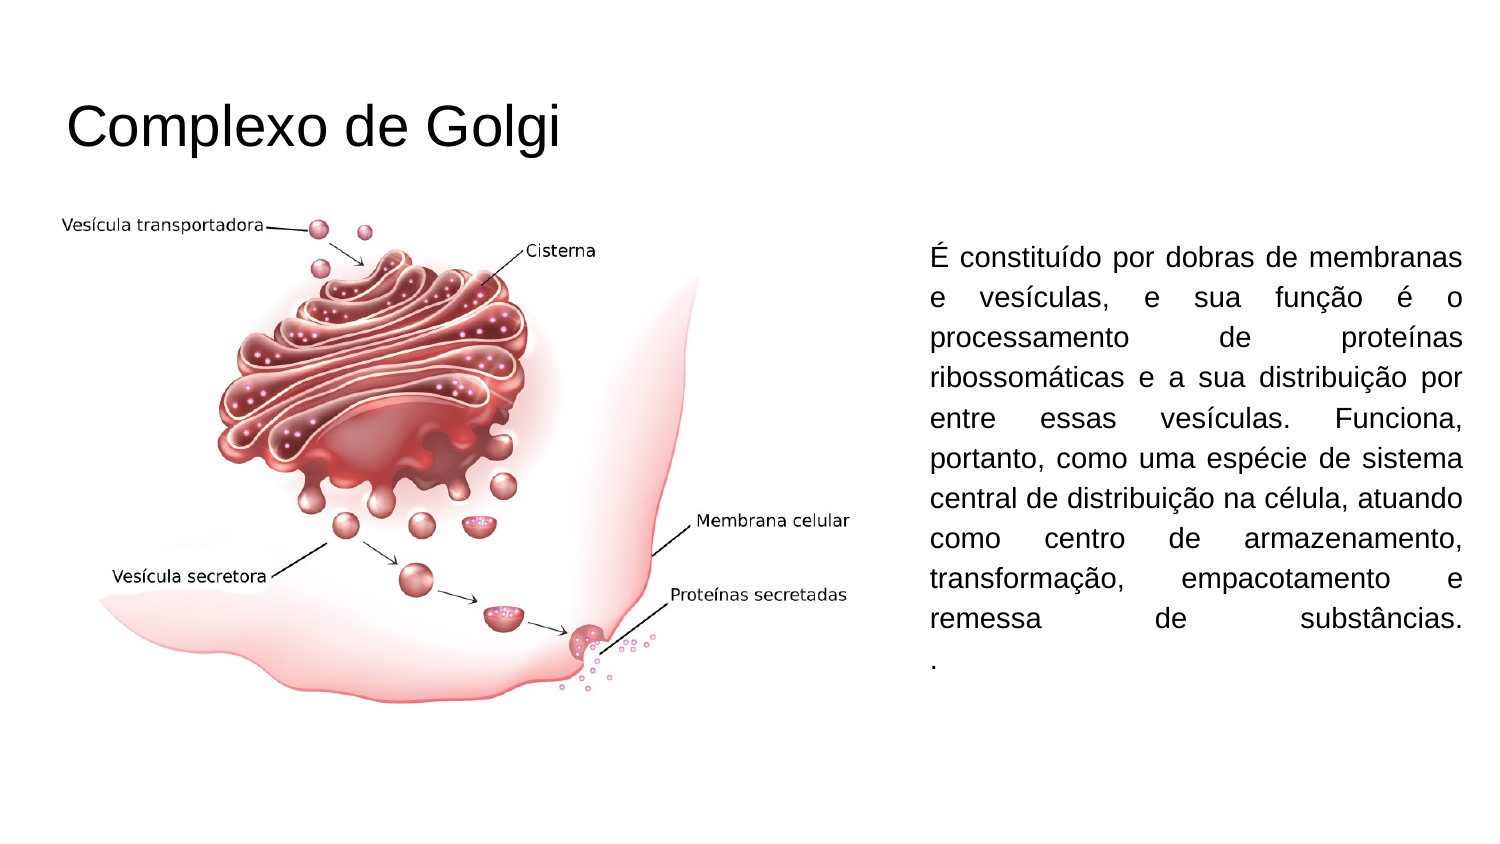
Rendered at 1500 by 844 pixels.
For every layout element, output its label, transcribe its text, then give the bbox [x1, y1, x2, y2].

picture [50, 182, 850, 716]
list É constituído por dobras de membranas e vesículas, e sua função é o processamento de proteínas ribossomáticas e a sua distribuição por entre essas vesículas. Funciona, portanto, como uma espécie de sistema central de distribuição na célula, atuando como centro de armazenamento, transformação, empacotamento e remessa de substâncias. . [914, 218, 1480, 696]
title Complexo de Golgi [51, 72, 1449, 167]
